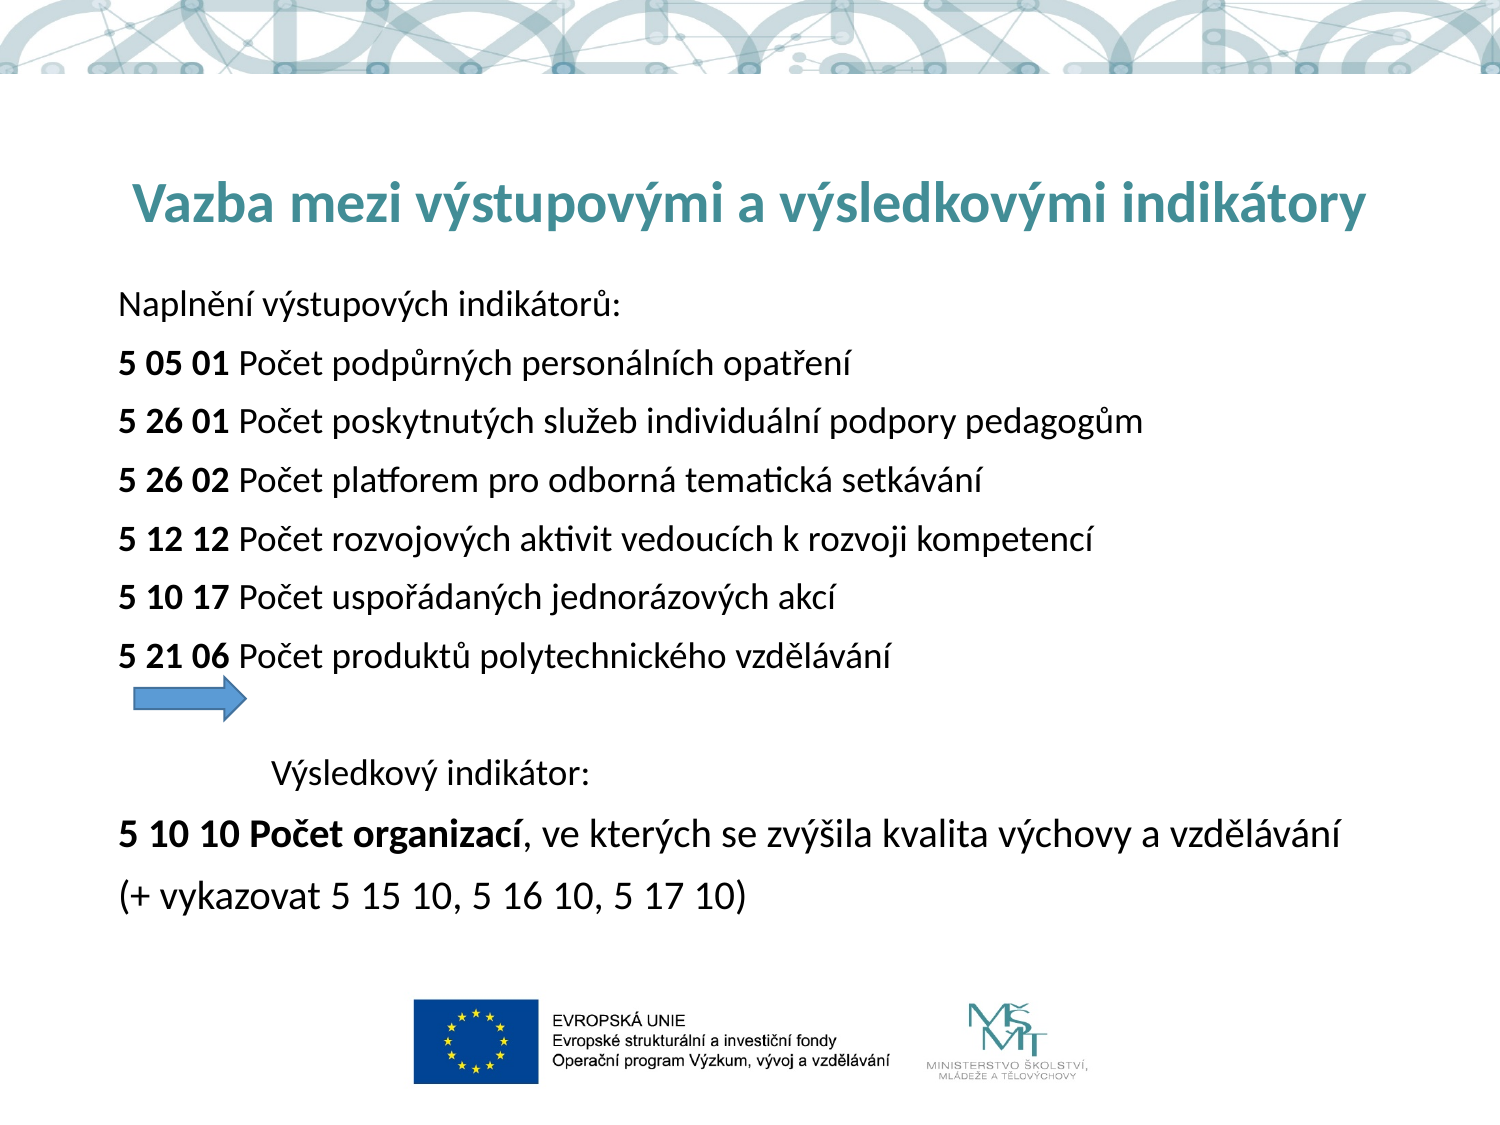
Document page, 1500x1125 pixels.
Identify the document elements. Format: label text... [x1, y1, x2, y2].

text_box [133, 674, 248, 723]
picture [371, 957, 1129, 1125]
list Naplnění výstupových indikátorů: 5 05 01 Počet podpůrných personálních opatření 5 26 01 Počet poskytnutých služeb individuální podpory pedagogům 5 26 02 Počet platforem pro odborná tematická setkávání 5 12 12 Počet rozvojových aktivit vedoucích k rozvoji kompetencí 5 10 17 Počet uspořádaných jednorázových akcí 5 21 06 Počet produktů polytechnického vzdělávání Výsledkový indikátor: 5 10 10 Počet organizací, ve kterých se zvýšila kvalita výchovy a vzdělávání (+ vykazovat 5 15 10, 5 16 10, 5 17 10) [103, 277, 1376, 934]
title Vazba mezi výstupovými a výsledkovými indikátory [103, 129, 1397, 278]
picture [0, 0, 1500, 74]
